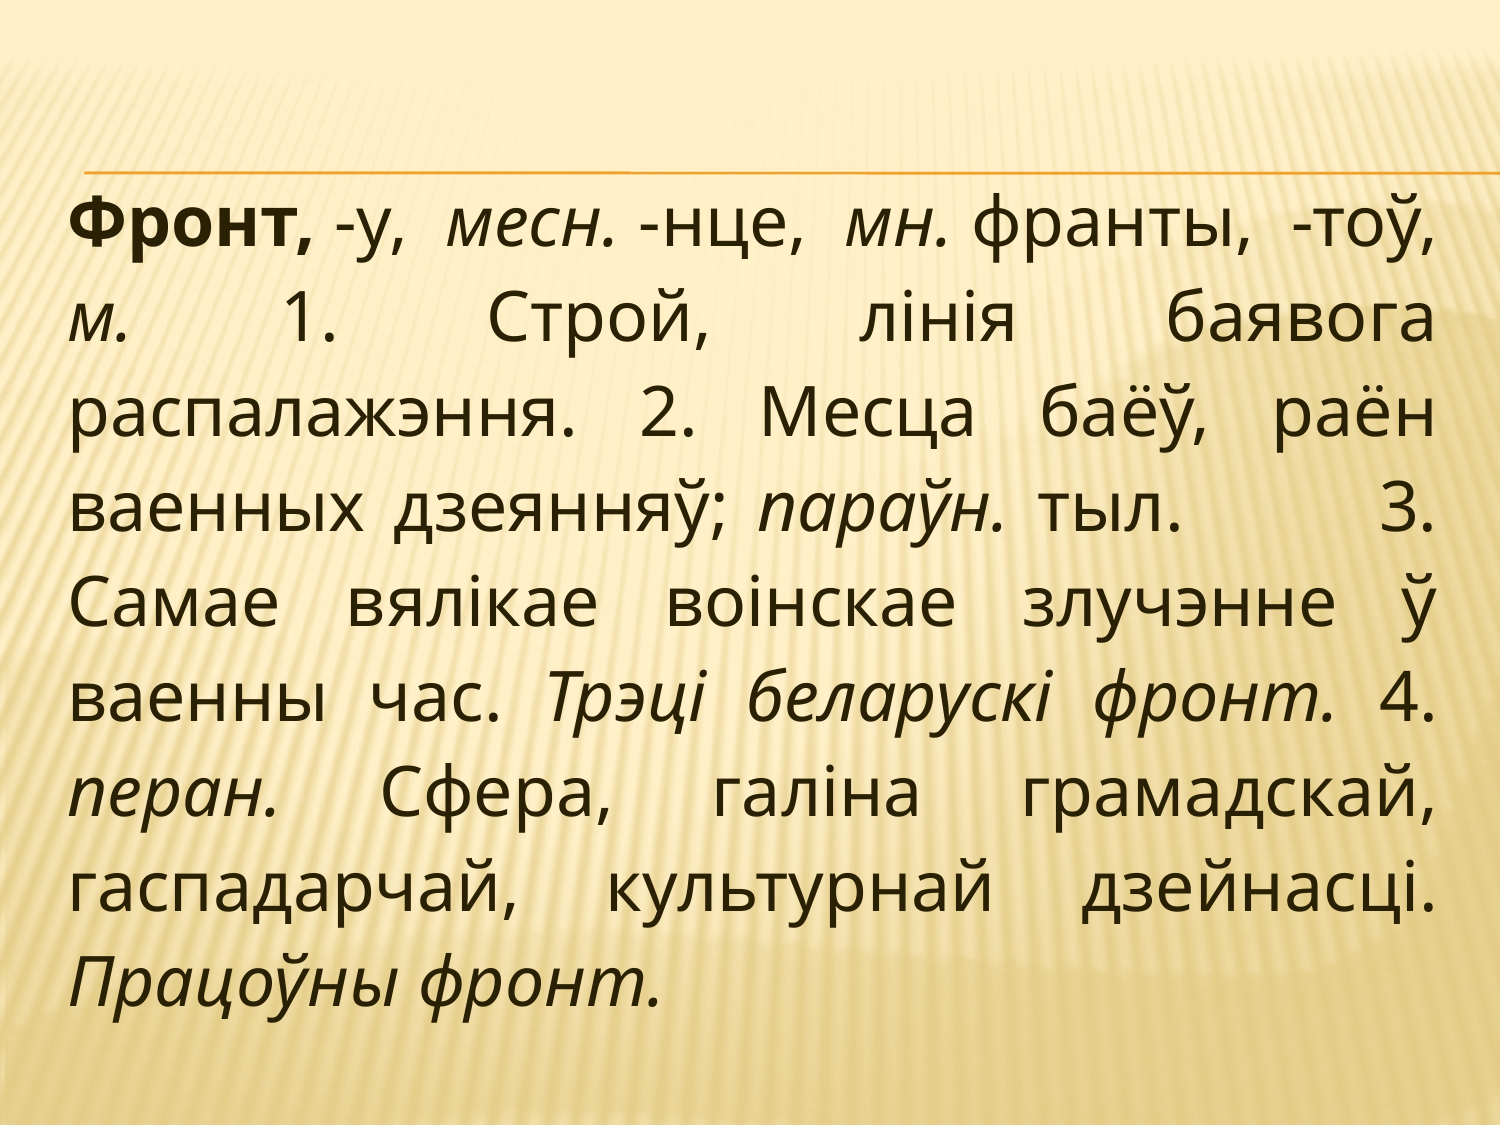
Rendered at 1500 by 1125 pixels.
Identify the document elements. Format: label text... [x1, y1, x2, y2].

list Фронт, -у, месн. -нце, мн. франты, -тоў, м. 1. Строй, лінія баявога распалажэння. 2. Месца баёў, раён ваенных дзеянняў; параўн. тыл. 3. Самае вялікае воінскае злучэнне ў ваенны час. Трэці беларускі фронт. 4. перан. Сфера, галіна грамадскай, гаспадарчай, культурнай дзейнасці. Працоўны фронт. [0, 164, 1454, 1043]
